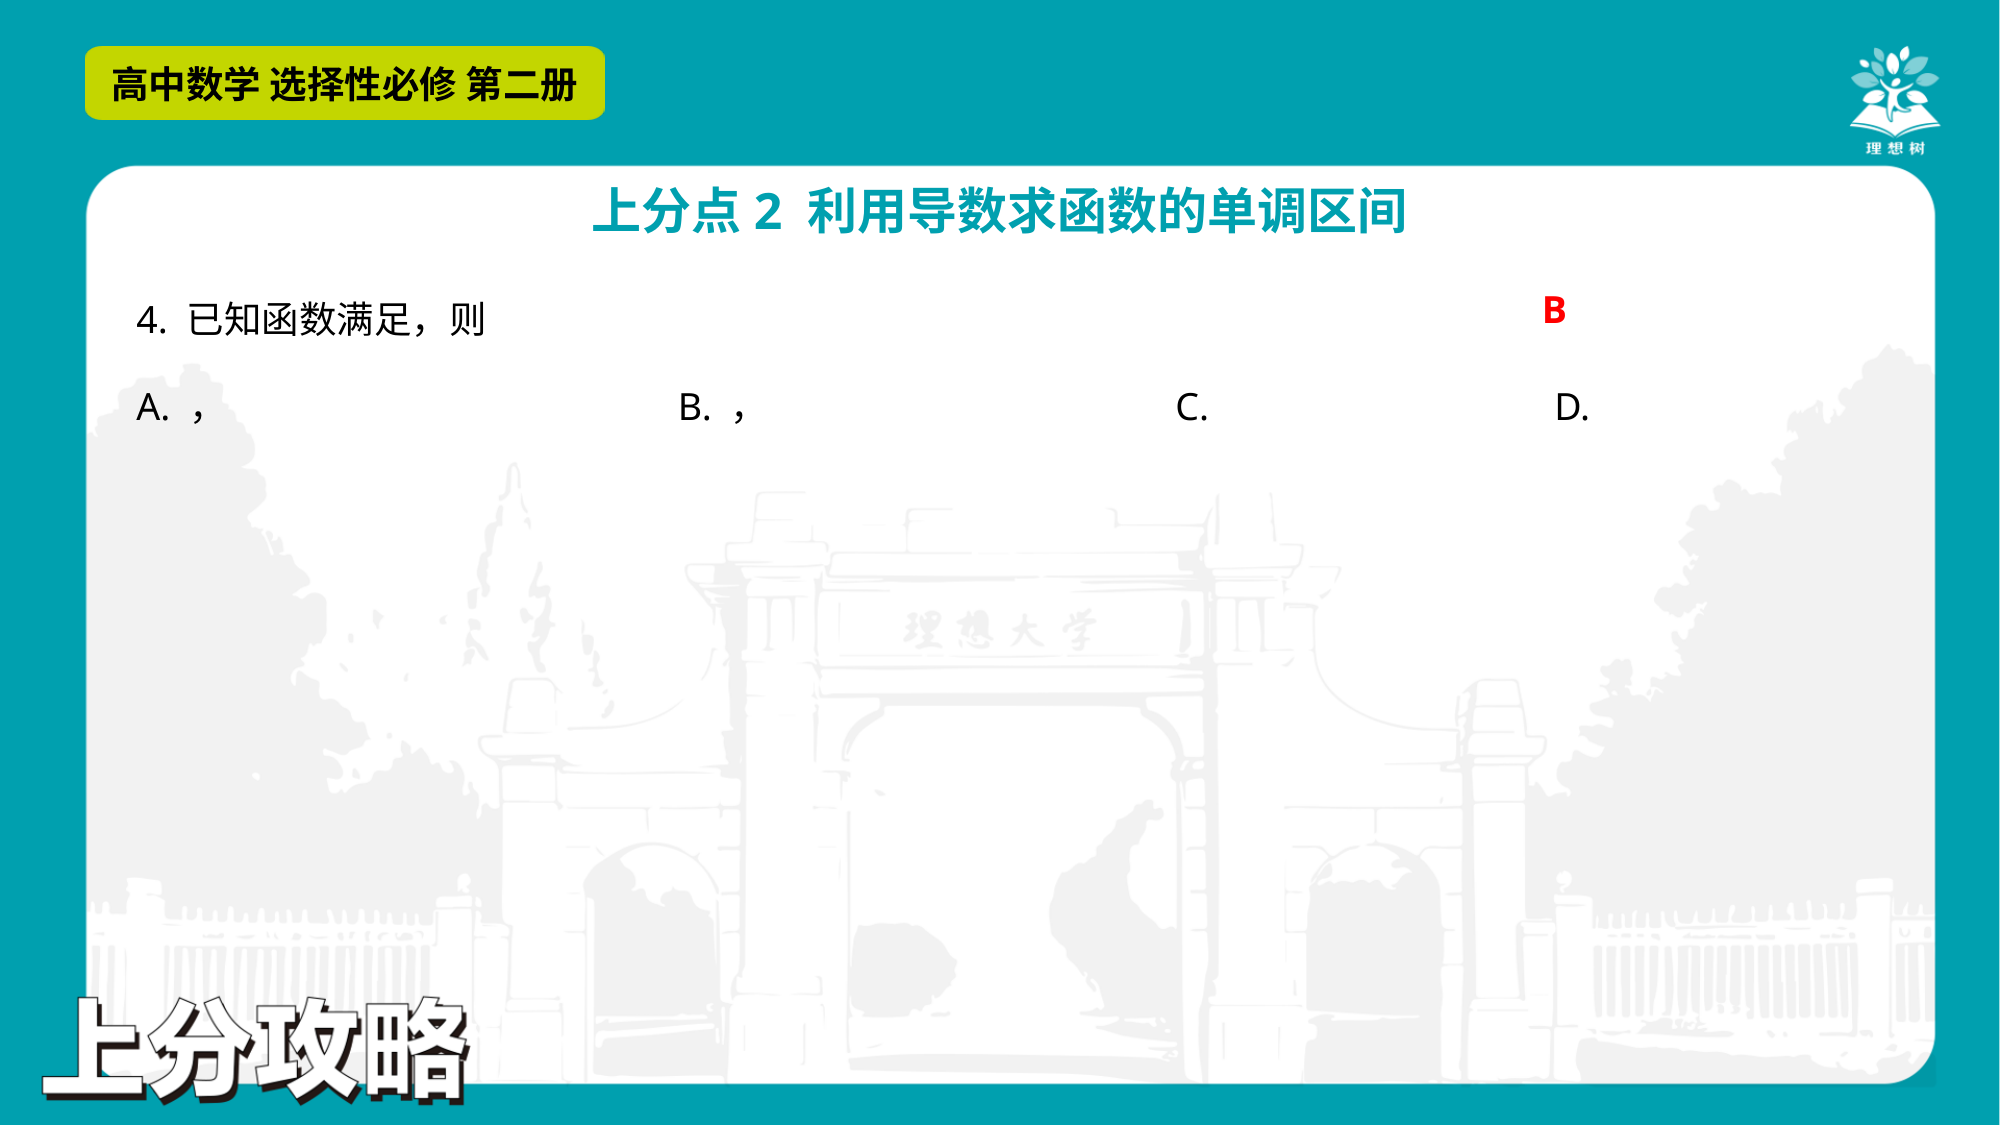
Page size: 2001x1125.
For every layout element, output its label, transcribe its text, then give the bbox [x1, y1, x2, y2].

picture [0, 0, 2000, 1125]
text_box B [1527, 284, 1582, 329]
